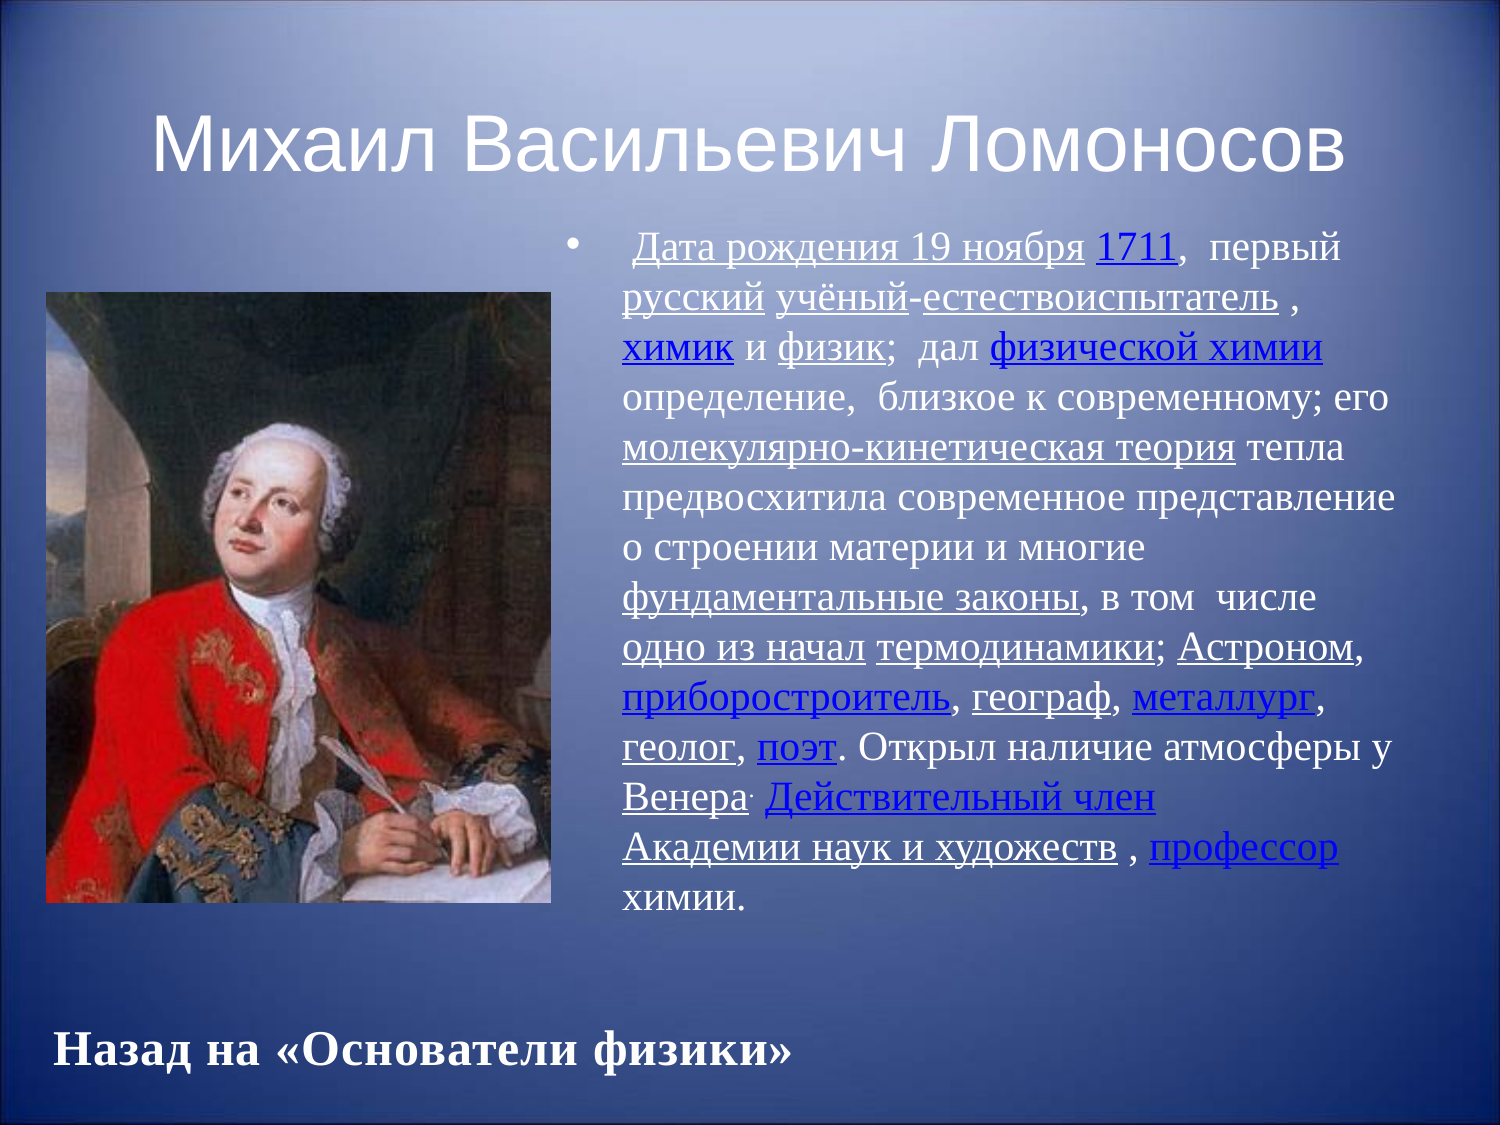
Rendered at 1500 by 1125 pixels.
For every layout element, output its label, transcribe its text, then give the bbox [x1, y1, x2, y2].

text_box Назад на «Основатели физики» [38, 1007, 810, 1083]
list Дата рождения 19 ноября 1711, первый русский учёный-естествоиспытатель , химик и физик; дал физической химии определение, близкое к современному; его молекулярно-кинетическая теория тепла предвосхитила современное представление о строении материи и многие фундаментальные законы, в том числе одно из начал термодинамики; Астроном, приборостроитель, географ, металлург, геолог, поэт. Открыл наличие атмосферы у Венера. Действительный член Академии наук и художеств , профессор химии. [550, 210, 1426, 1020]
title Михаил Васильевич Ломоносов [74, 44, 1426, 233]
picture [0, 0, 1500, 1125]
